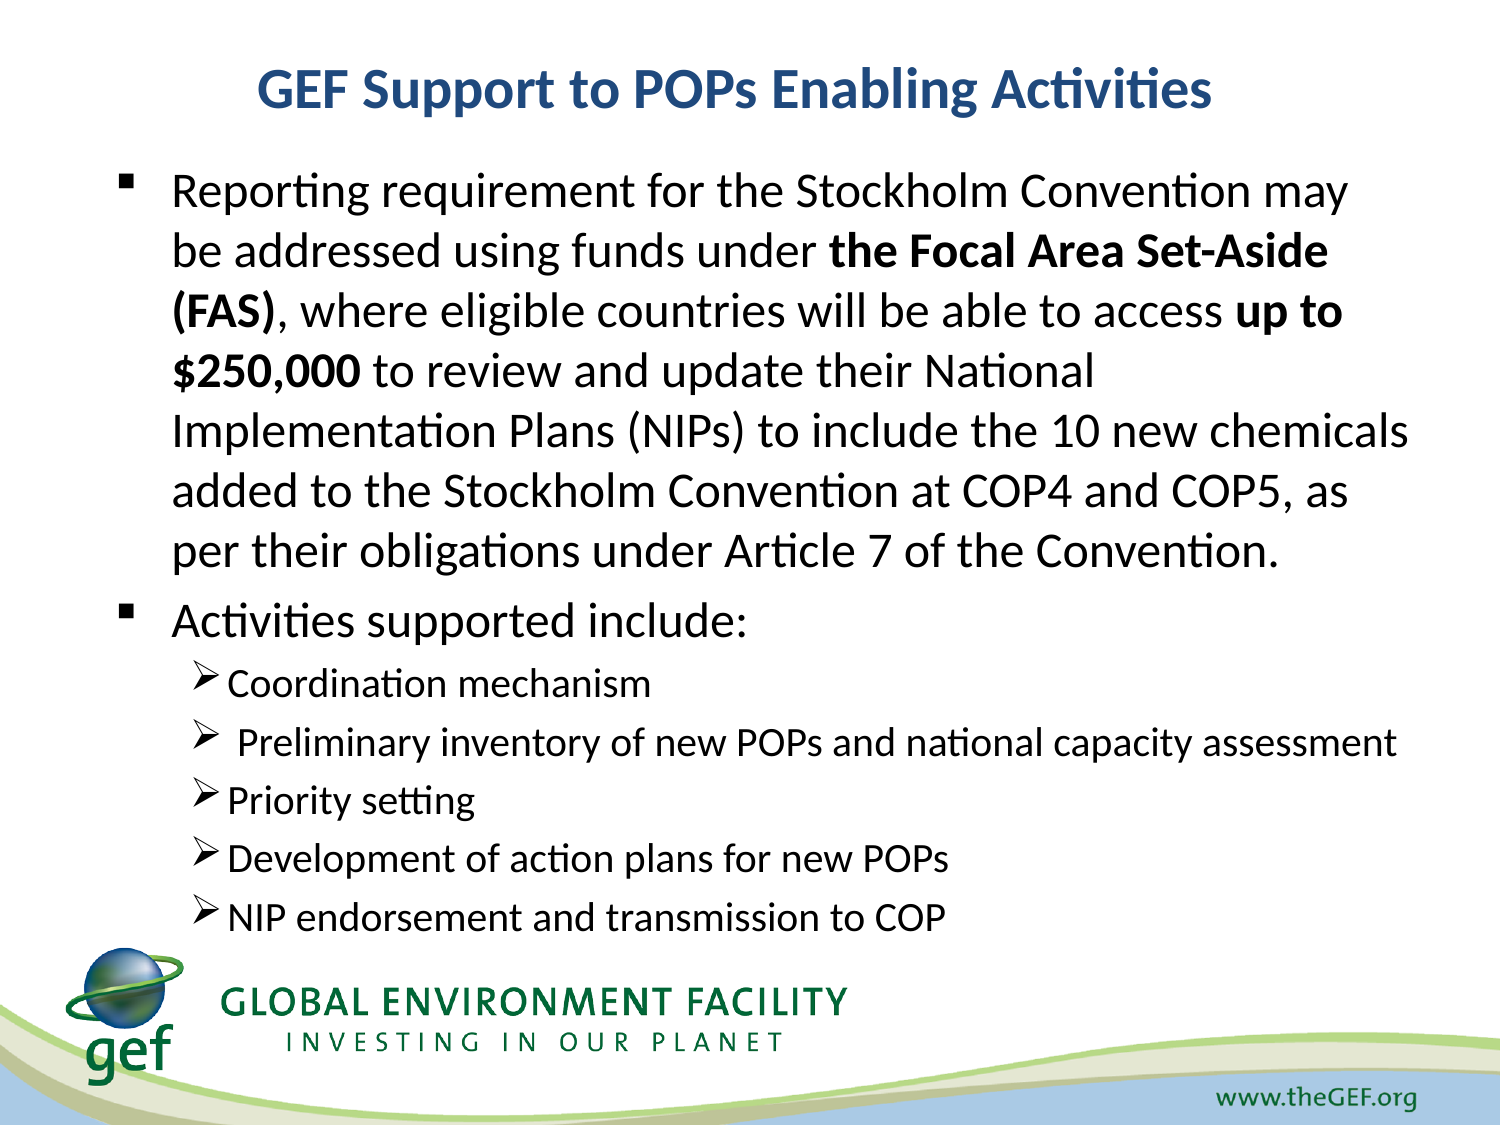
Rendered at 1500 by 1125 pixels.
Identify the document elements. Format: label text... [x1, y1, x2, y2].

picture [0, 920, 1500, 1125]
list Reporting requirement for the Stockholm Convention may be addressed using funds under the Focal Area Set-Aside (FAS), where eligible countries will be able to access up to $250,000 to review and update their National Implementation Plans (NIPs) to include the 10 new chemicals added to the Stockholm Convention at COP4 and COP5, as per their obligations under Article 7 of the Convention. Activities supported include: Coordination mechanism Preliminary inventory of new POPs and national capacity assessment Priority setting Development of action plans for new POPs NIP endorsement and transmission to COP [24, 149, 1426, 951]
text_box GEF Support to POPs Enabling Activities [24, 50, 1446, 121]
